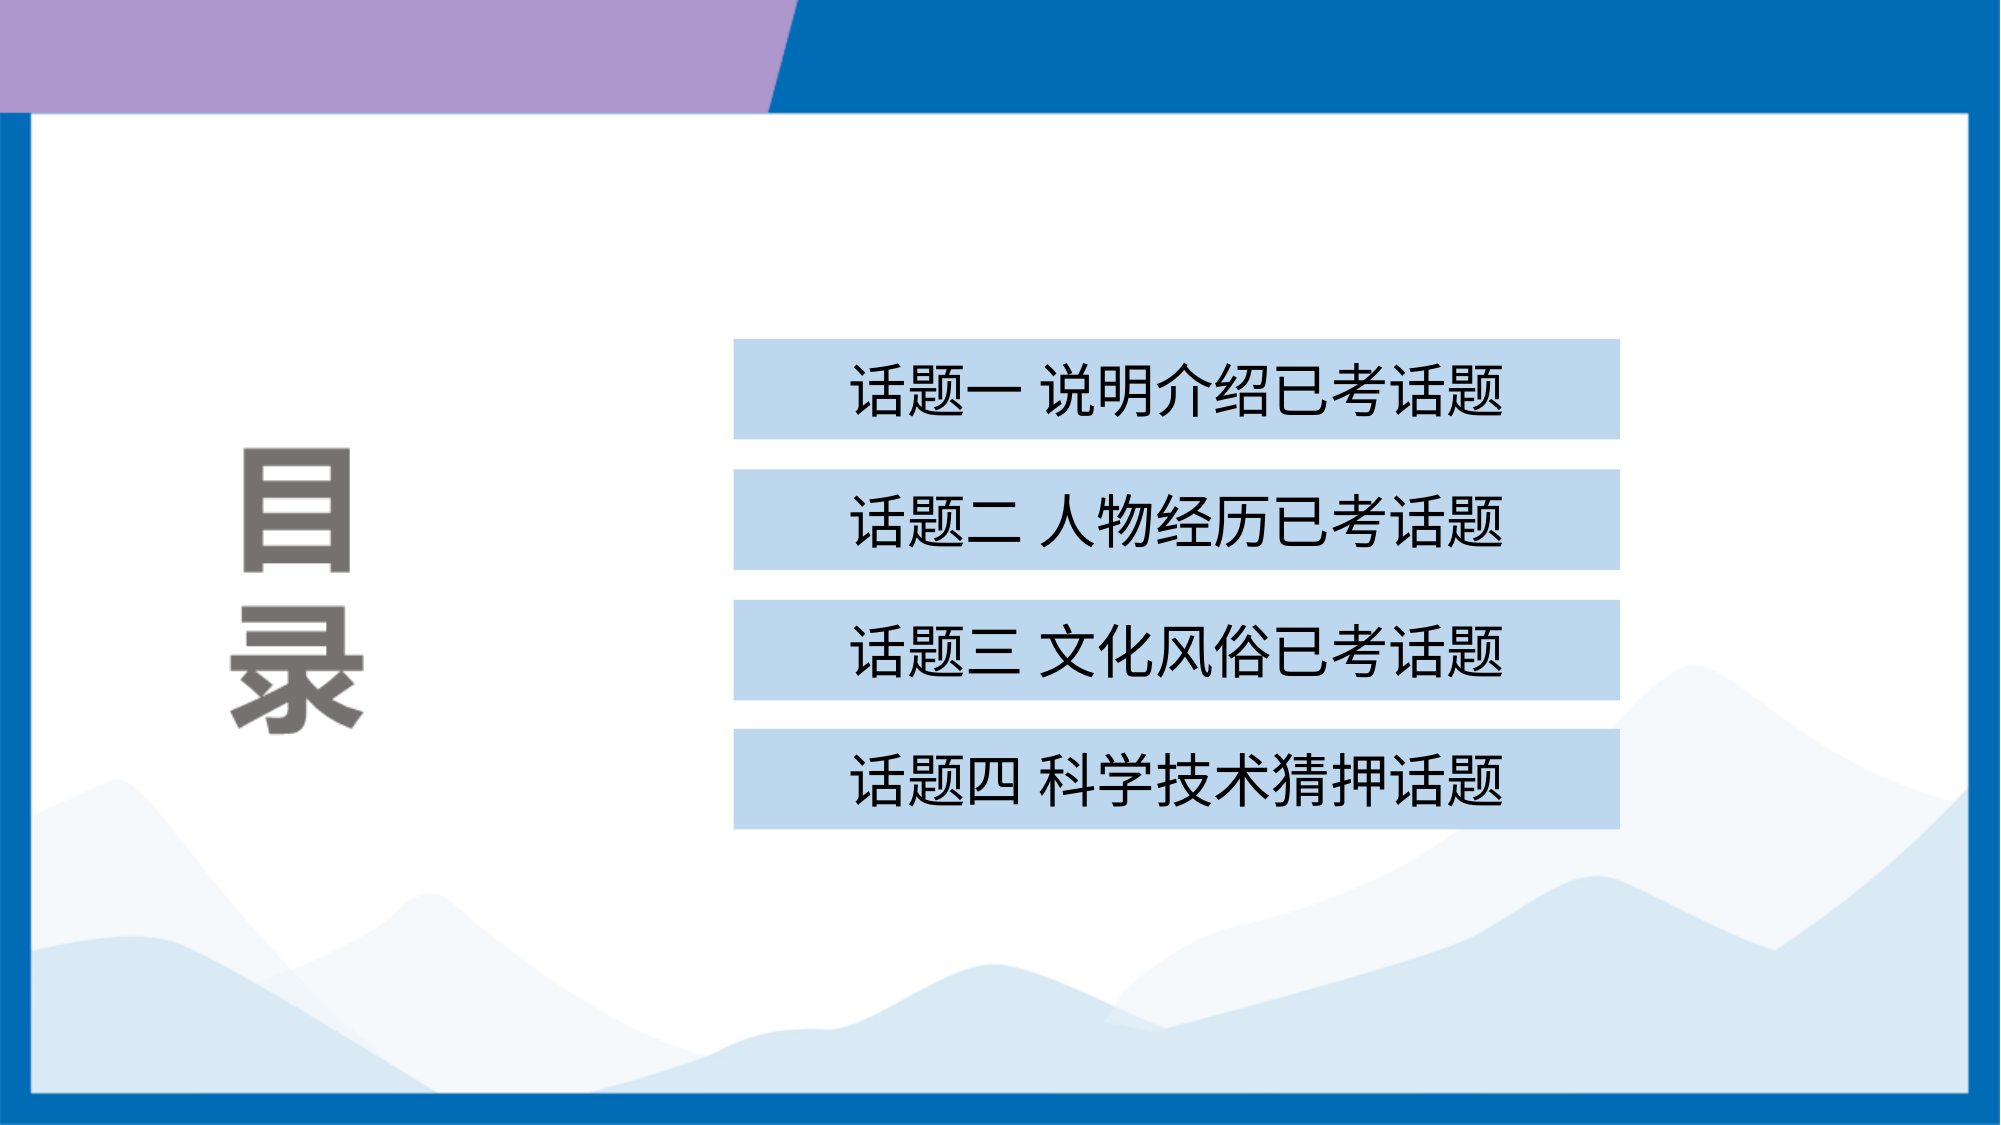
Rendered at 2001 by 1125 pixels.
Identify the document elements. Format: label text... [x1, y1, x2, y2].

text_box 话题一 说明介绍已考话题 [733, 338, 1620, 440]
text_box 话题二 人物经历已考话题 [733, 469, 1620, 570]
picture [0, 0, 2000, 1125]
text_box 话题四 科学技术猜押话题 [733, 728, 1620, 830]
text_box 话题三 文化风俗已考话题 [733, 599, 1620, 701]
